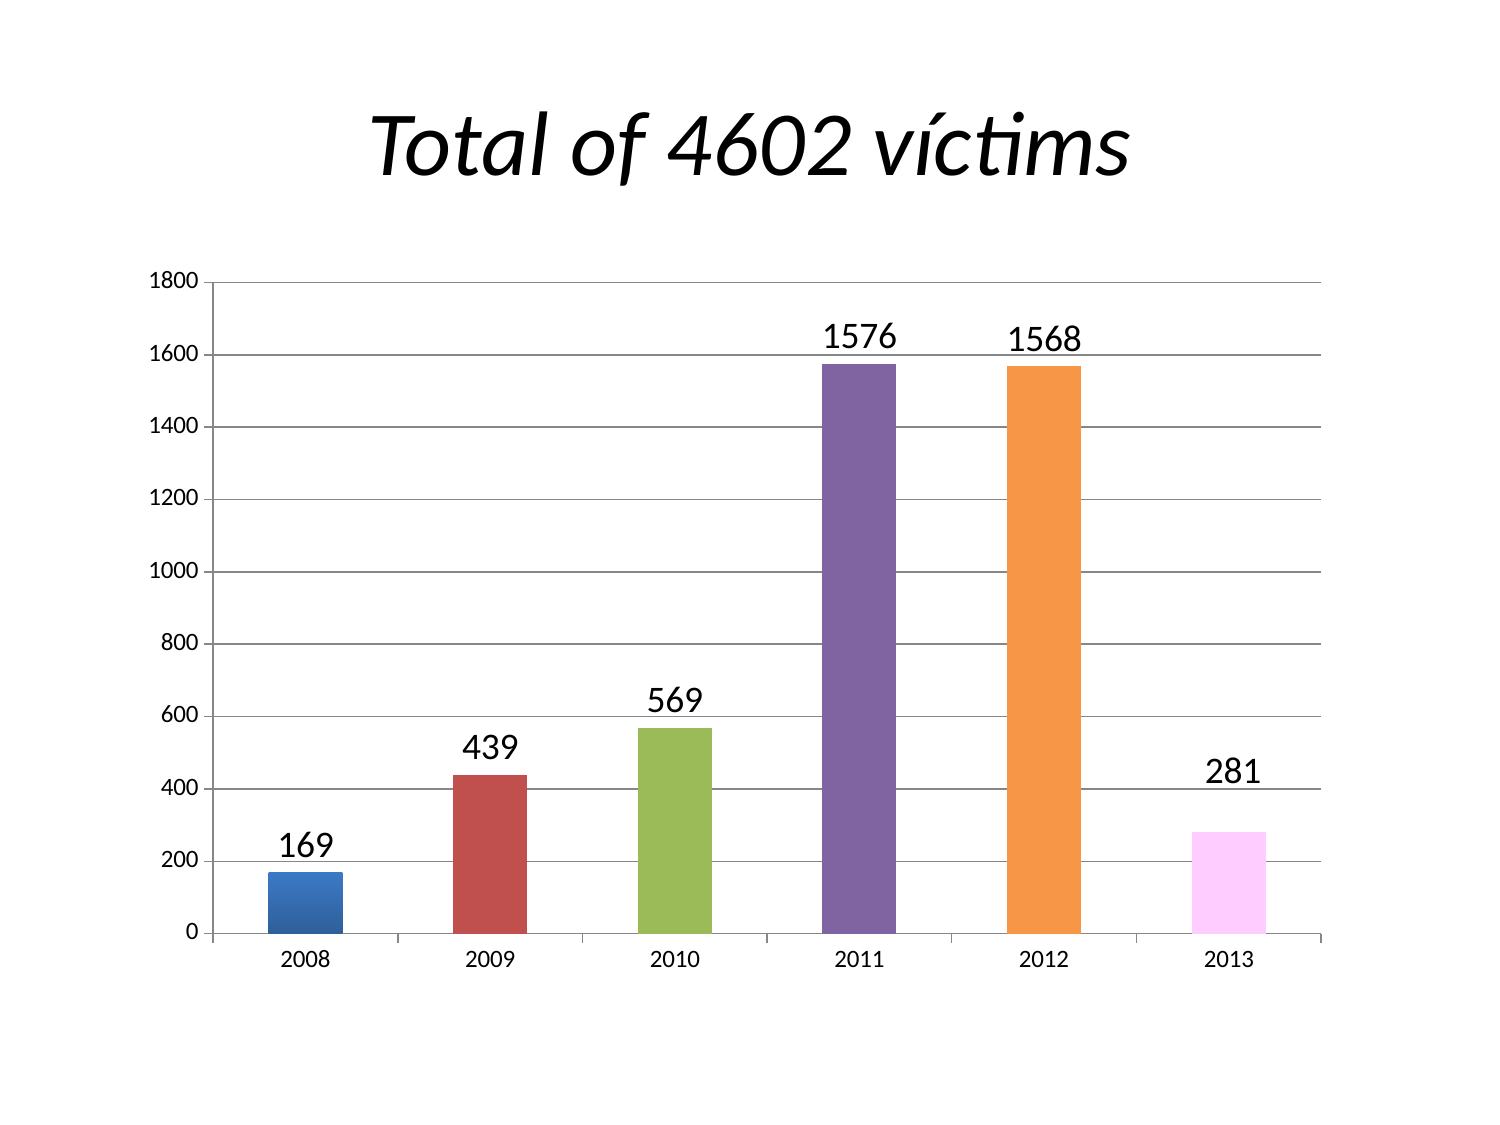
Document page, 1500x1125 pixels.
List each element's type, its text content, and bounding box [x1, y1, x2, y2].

chart [123, 255, 1346, 989]
title Total of 4602 víctims [74, 44, 1426, 233]
